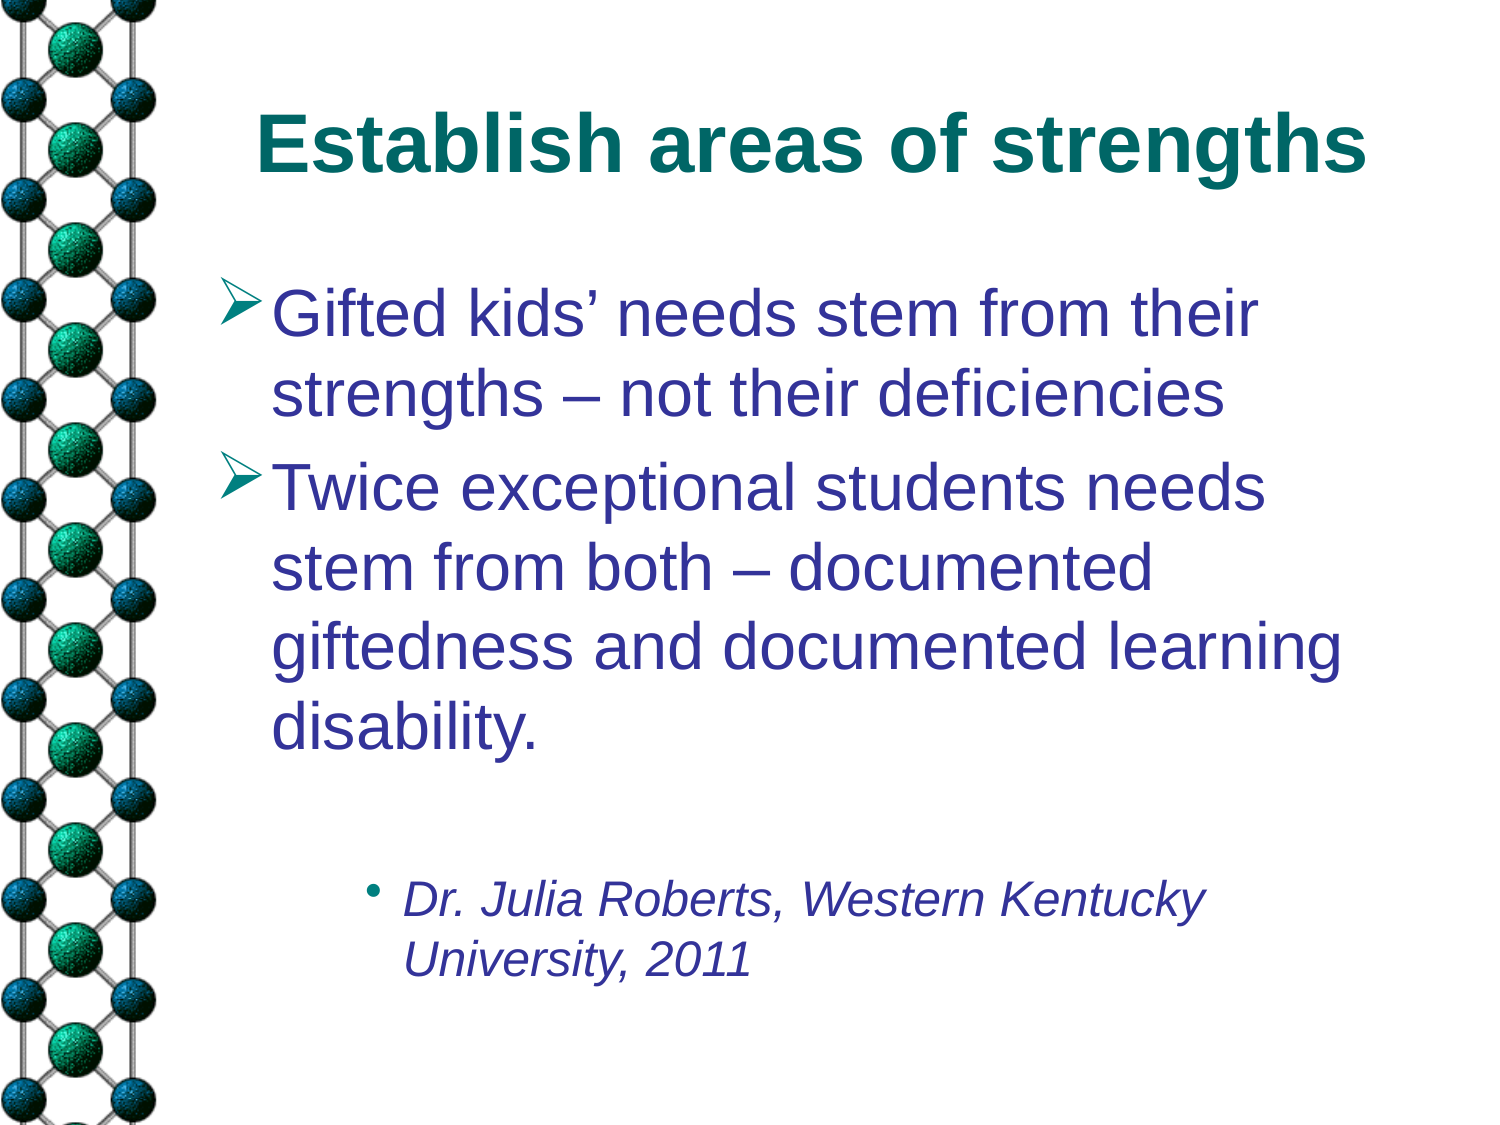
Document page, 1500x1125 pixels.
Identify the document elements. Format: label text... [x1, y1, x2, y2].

title Establish areas of strengths [199, 44, 1426, 233]
list Gifted kids’ needs stem from their strengths – not their deficiencies Twice exceptional students needs stem from both – documented giftedness and documented learning disability. Dr. Julia Roberts, Western Kentucky University, 2011 [199, 262, 1426, 788]
picture [0, 0, 1500, 1125]
